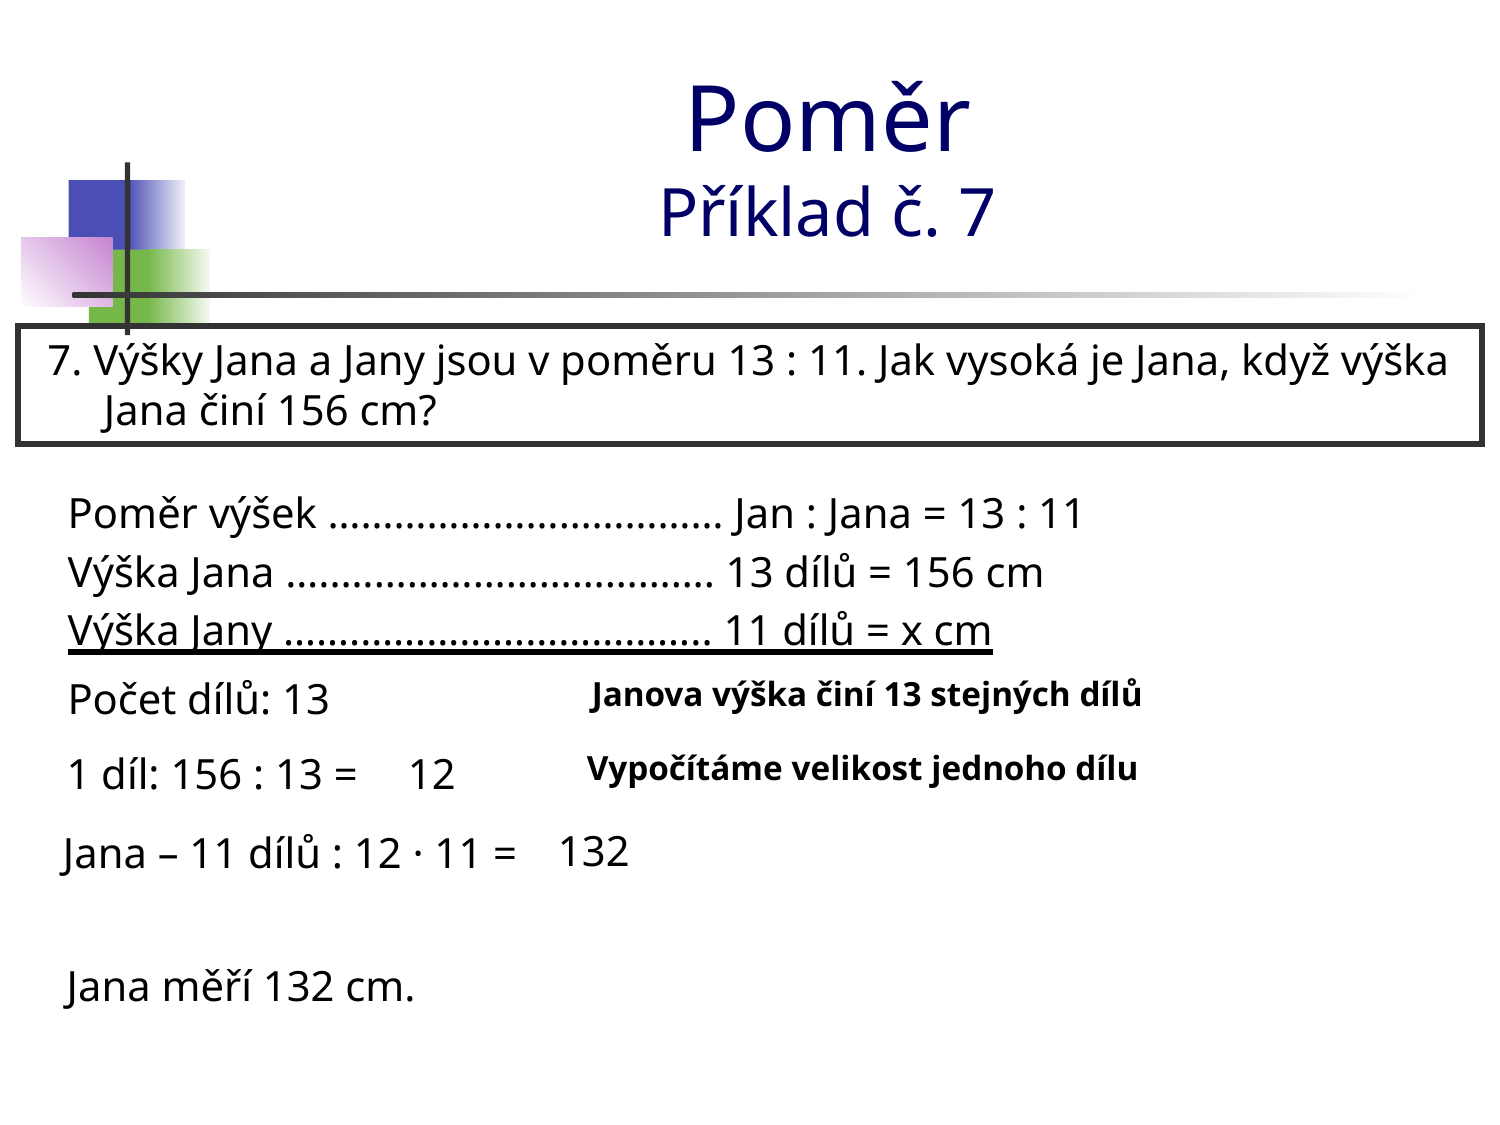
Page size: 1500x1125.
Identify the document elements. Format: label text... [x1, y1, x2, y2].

text_box Poměr výšek ……………………………… Jan : Jana = 13 : 11 Výška Jana …..……………………………. 13 dílů = 156 cm Výška Jany …….………………………….. 11 dílů = x cm [37, 479, 1500, 666]
text_box Počet dílů: 13 [37, 665, 528, 743]
text_box 12 [378, 739, 508, 817]
text_box Jana – 11 dílů : 12 · 11 = [32, 819, 588, 897]
text_box 132 [527, 816, 714, 894]
list 7. Výšky Jana a Jany jsou v poměru 13 : 11. Jak vysoká je Jana, když výška Jana činí 156 cm? [17, 326, 1483, 445]
title Poměr Příklad č. 7 [188, 34, 1468, 276]
text_box Jana měří 132 cm. [36, 952, 466, 1029]
text_box 1 díl: 156 : 13 = [36, 739, 378, 817]
text_box Janova výška činí 13 stejných dílů [561, 665, 1211, 739]
text_box Vypočítáme velikost jednoho dílu [556, 739, 1442, 817]
